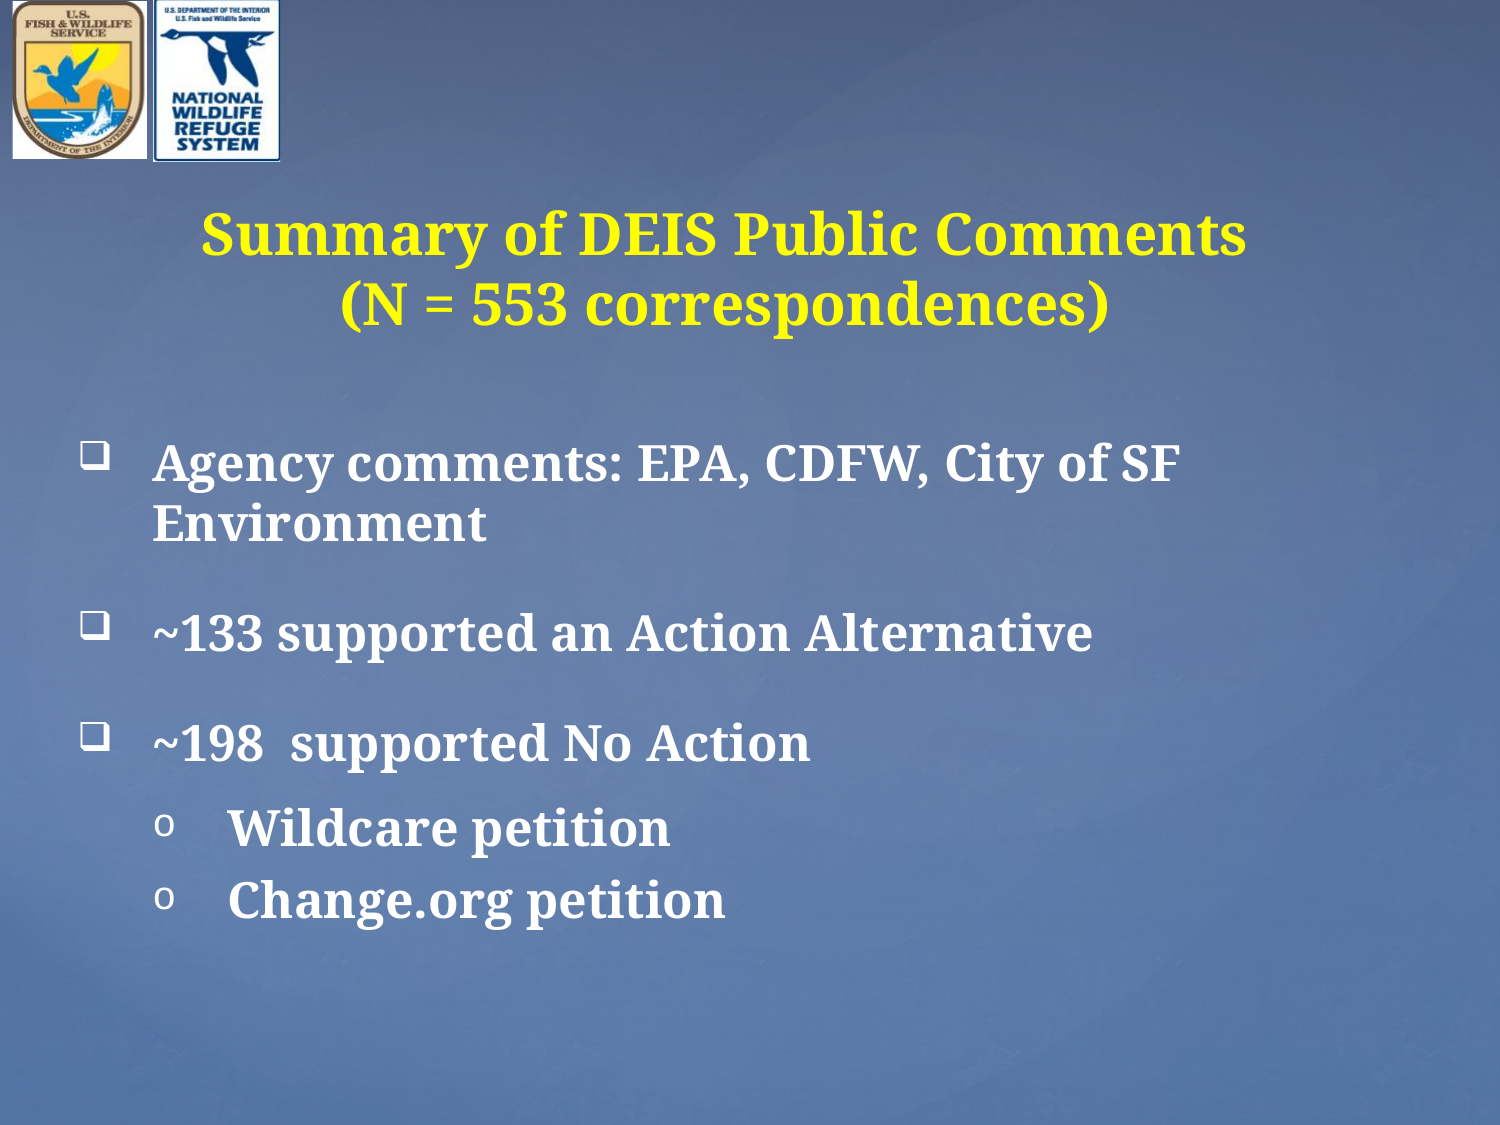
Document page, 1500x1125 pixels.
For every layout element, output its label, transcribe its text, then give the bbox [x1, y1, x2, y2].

text_box Summary of DEIS Public Comments (N = 553 correspondences) [61, 189, 1389, 345]
picture [11, 1, 148, 160]
picture [152, 0, 281, 163]
text_box Agency comments: EPA, CDFW, City of SF Environment ~133 supported an Action Alternative ~198 supported No Action Wildcare petition Change.org petition [0, 423, 1450, 937]
